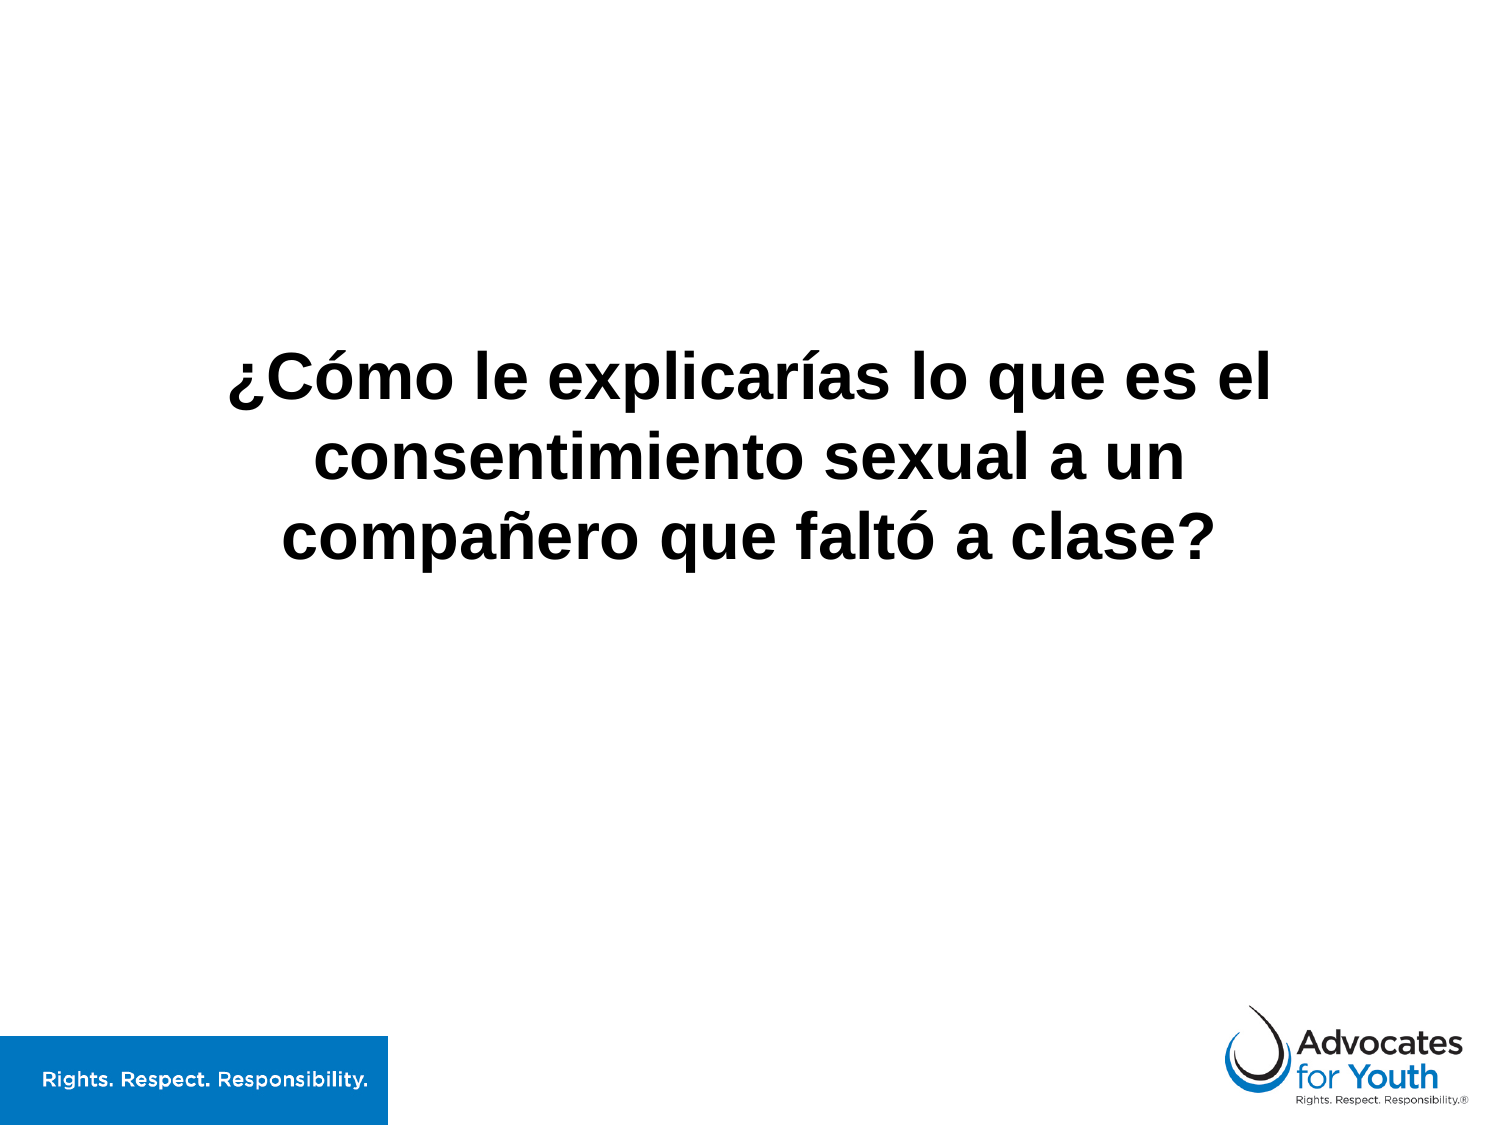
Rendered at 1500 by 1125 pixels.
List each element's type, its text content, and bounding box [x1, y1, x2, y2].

picture [0, 1036, 388, 1125]
picture [1199, 990, 1500, 1125]
list ¿Cómo le explicarías lo que es el consentimiento sexual a un compañero que faltó a clase? [112, 324, 1388, 1000]
